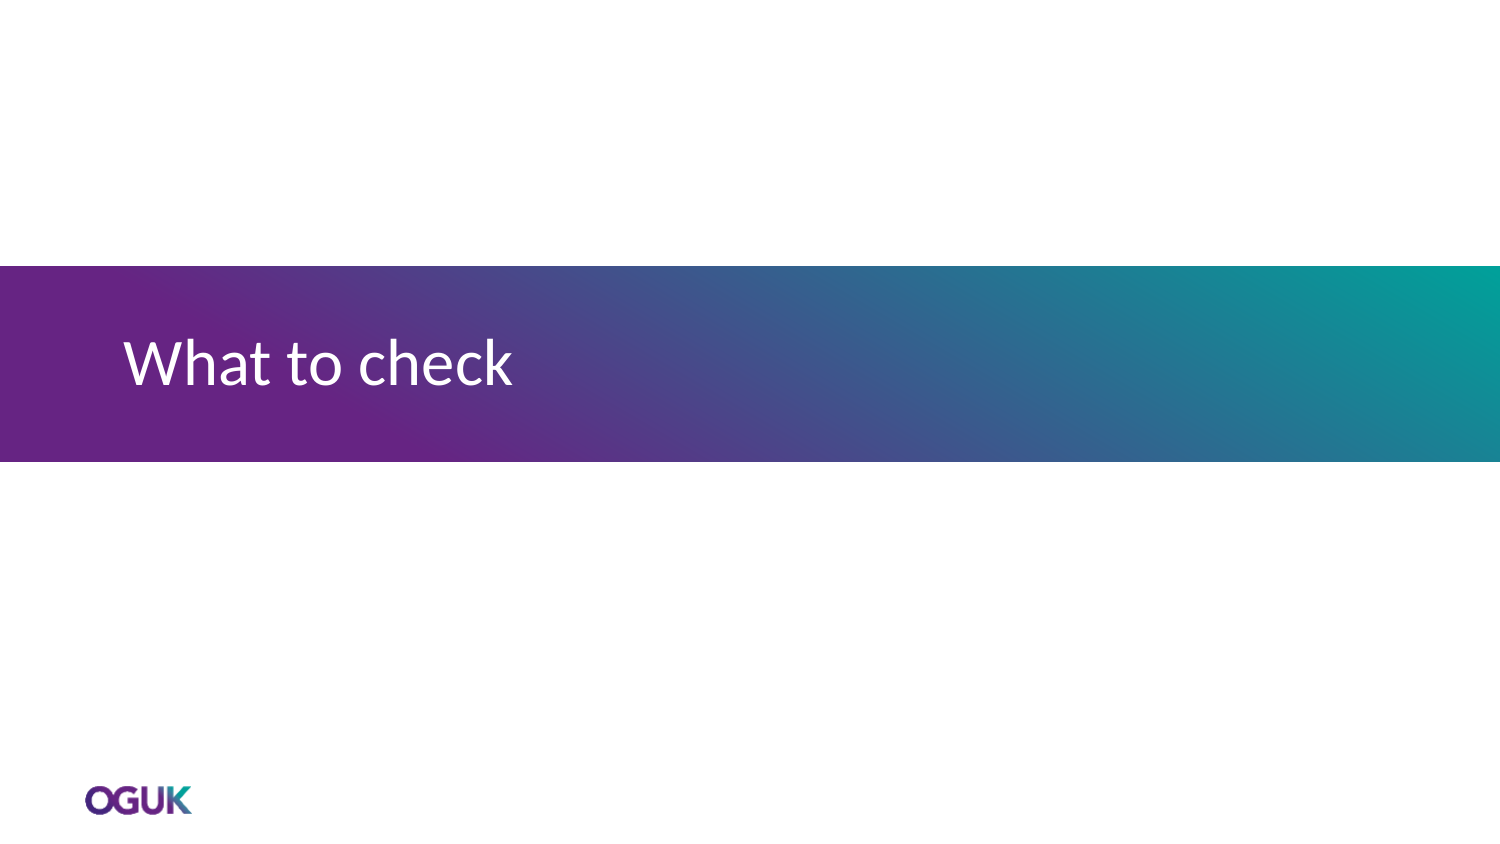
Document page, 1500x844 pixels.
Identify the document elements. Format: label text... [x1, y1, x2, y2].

picture [76, 778, 200, 822]
title What to check [123, 266, 1412, 462]
